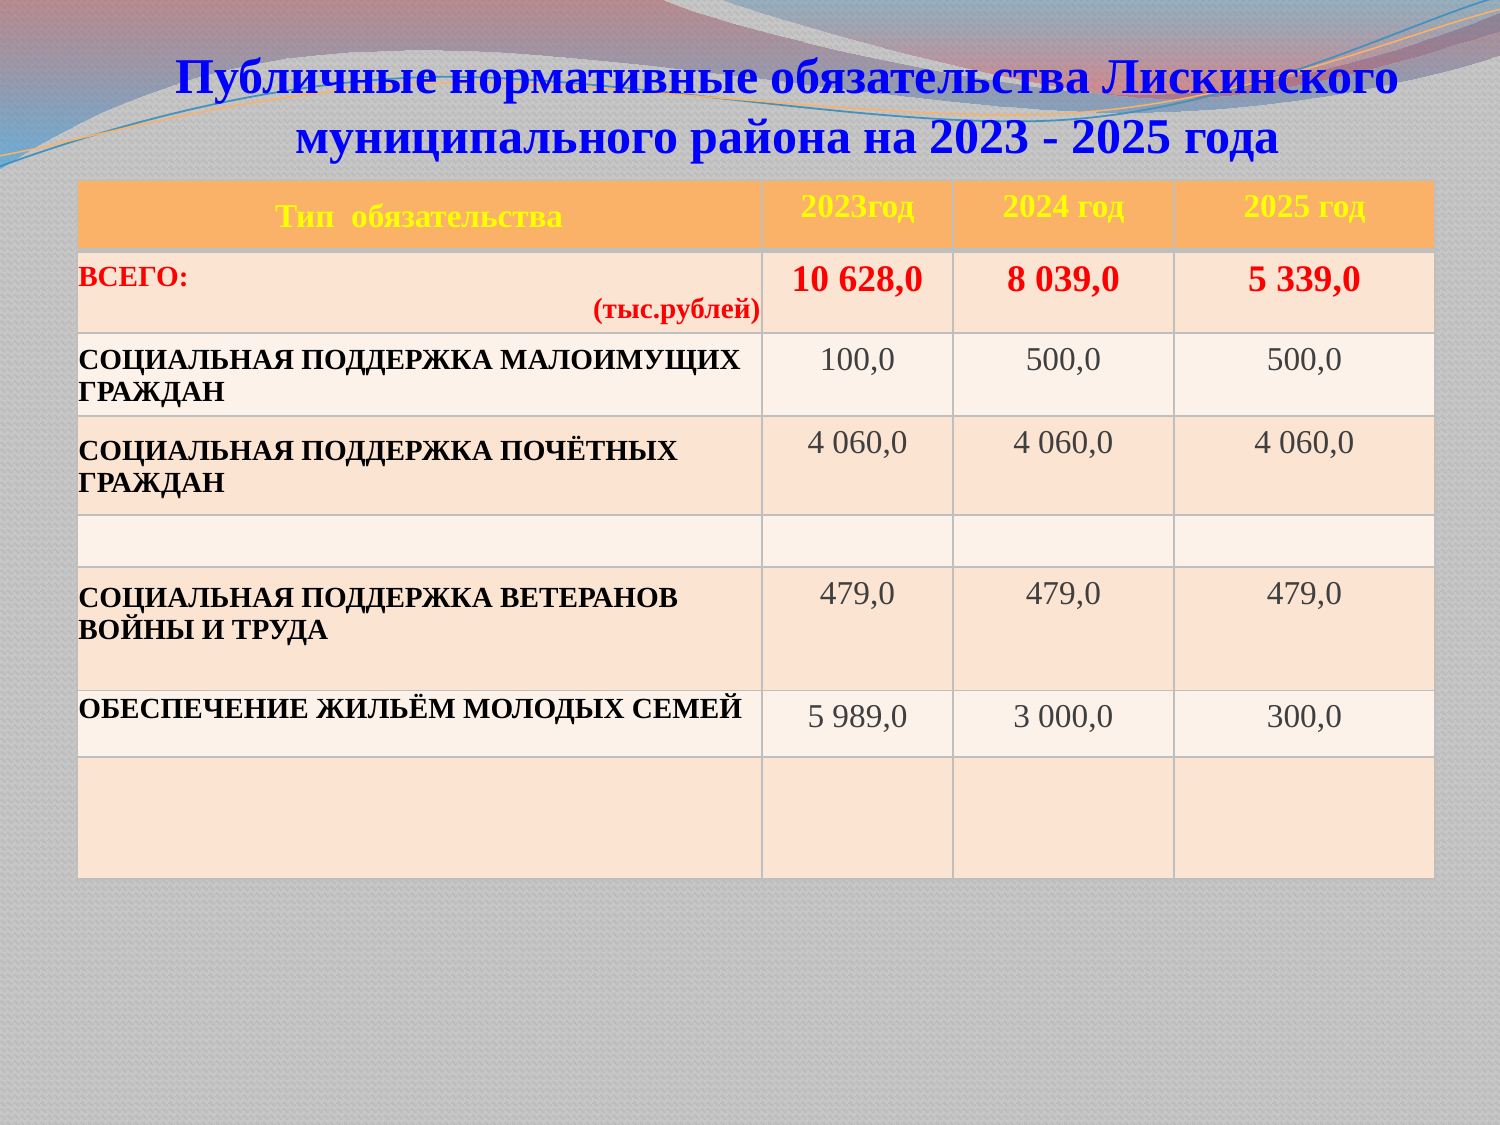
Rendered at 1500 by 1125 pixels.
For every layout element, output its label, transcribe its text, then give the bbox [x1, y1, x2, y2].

table_cell [1175, 758, 1434, 878]
table_cell 4 060,0 [954, 417, 1173, 514]
table_cell 300,0 [1175, 691, 1434, 756]
table_cell 479,0 [1175, 568, 1434, 690]
table_cell 4 060,0 [1175, 417, 1434, 514]
table_cell 500,0 [954, 334, 1173, 415]
table_cell СОЦИАЛЬНАЯ ПОДДЕРЖКА ПОЧЁТНЫХ ГРАЖДАН [78, 417, 761, 514]
table_cell 4 060,0 [763, 417, 952, 514]
table_cell 500,0 [1175, 334, 1434, 415]
table_cell 8 039,0 [954, 253, 1173, 332]
table_cell ВСЕГО: (тыс.рублей) [78, 253, 761, 332]
table_cell 5 989,0 [763, 691, 952, 756]
table_cell [78, 516, 761, 566]
table_cell СОЦИАЛЬНАЯ ПОДДЕРЖКА МАЛОИМУЩИХ ГРАЖДАН [78, 334, 761, 415]
table_cell [1175, 516, 1434, 566]
table_cell [954, 516, 1173, 566]
table_cell 479,0 [763, 568, 952, 690]
title Публичные нормативные обязательства Лискинского муниципального района на 2023 - 2025 года [75, 35, 1500, 164]
table_cell 10 628,0 [763, 253, 952, 332]
table_cell [954, 758, 1173, 878]
table_cell [78, 758, 761, 878]
table_cell [763, 516, 952, 566]
table_cell 5 339,0 [1175, 253, 1434, 332]
table_cell [763, 758, 952, 878]
table_header Тип обязательства [78, 181, 761, 248]
table_header 2025 год [1175, 181, 1434, 248]
table_cell ОБЕСПЕЧЕНИЕ ЖИЛЬЁМ МОЛОДЫХ СЕМЕЙ [78, 691, 761, 756]
table_header 2024 год [954, 181, 1173, 248]
table_cell 479,0 [954, 568, 1173, 690]
table_header 2023год [763, 181, 952, 248]
table_cell СОЦИАЛЬНАЯ ПОДДЕРЖКА ВЕТЕРАНОВ ВОЙНЫ И ТРУДА [78, 568, 761, 690]
table_cell 100,0 [763, 334, 952, 415]
table_cell 3 000,0 [954, 691, 1173, 756]
